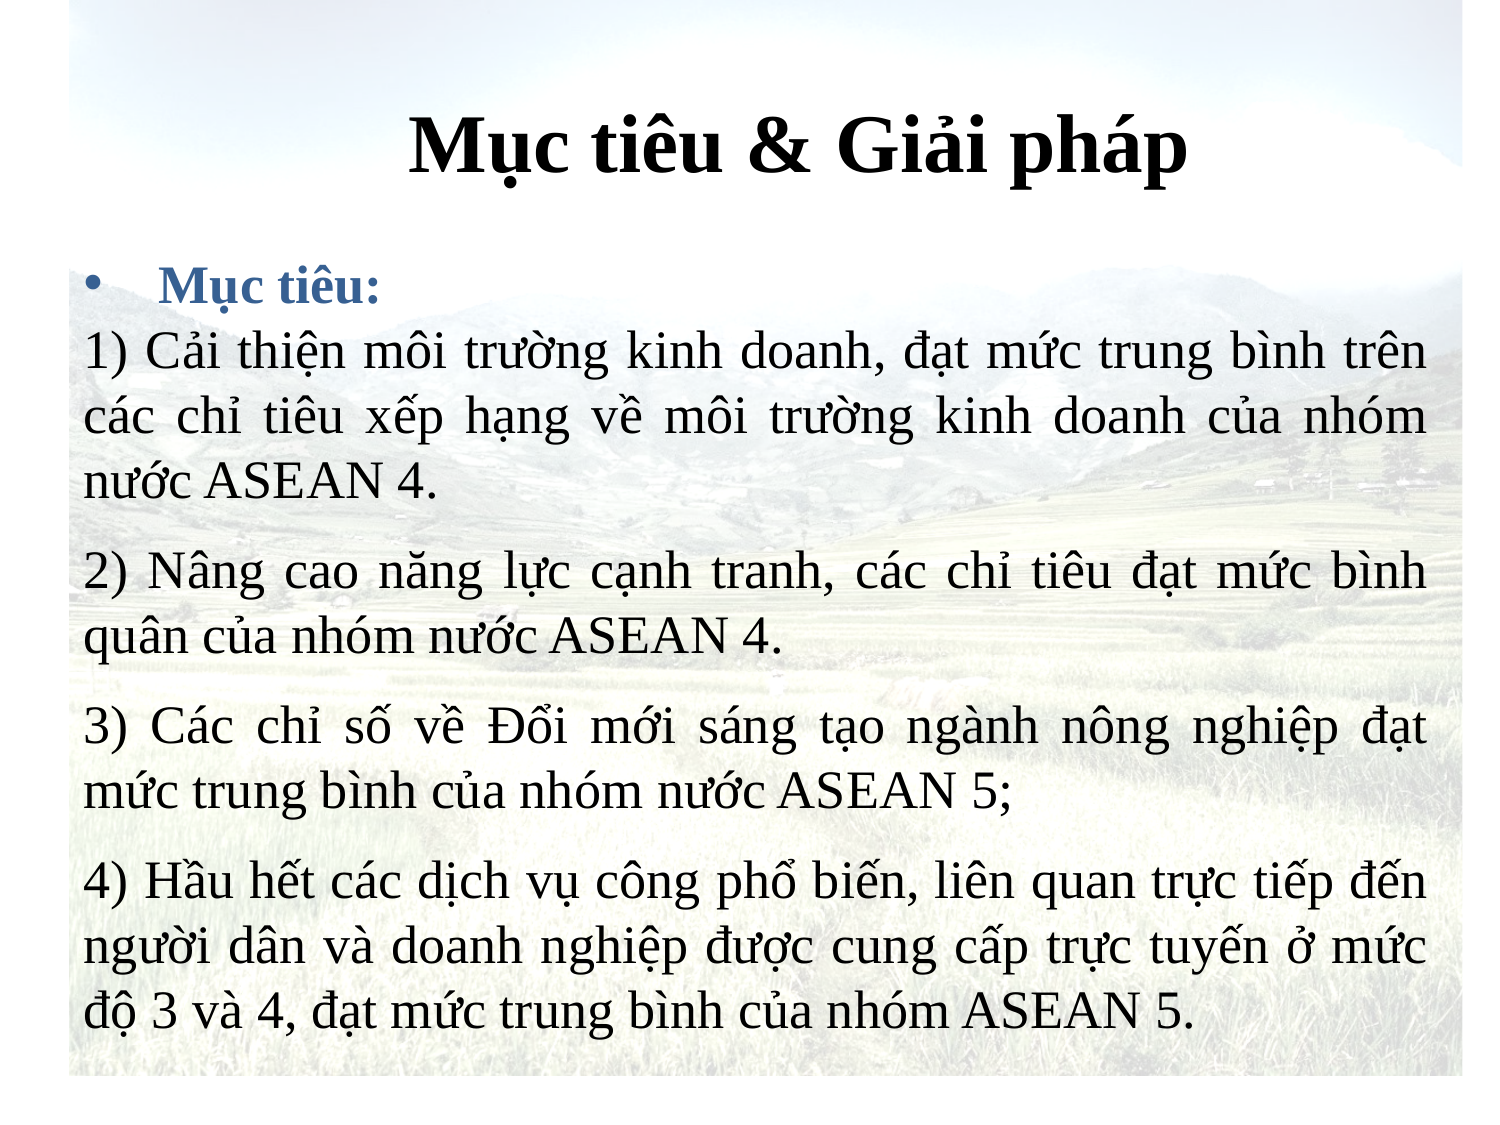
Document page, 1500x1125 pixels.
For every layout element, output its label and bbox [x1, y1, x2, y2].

picture [68, 0, 1463, 1076]
